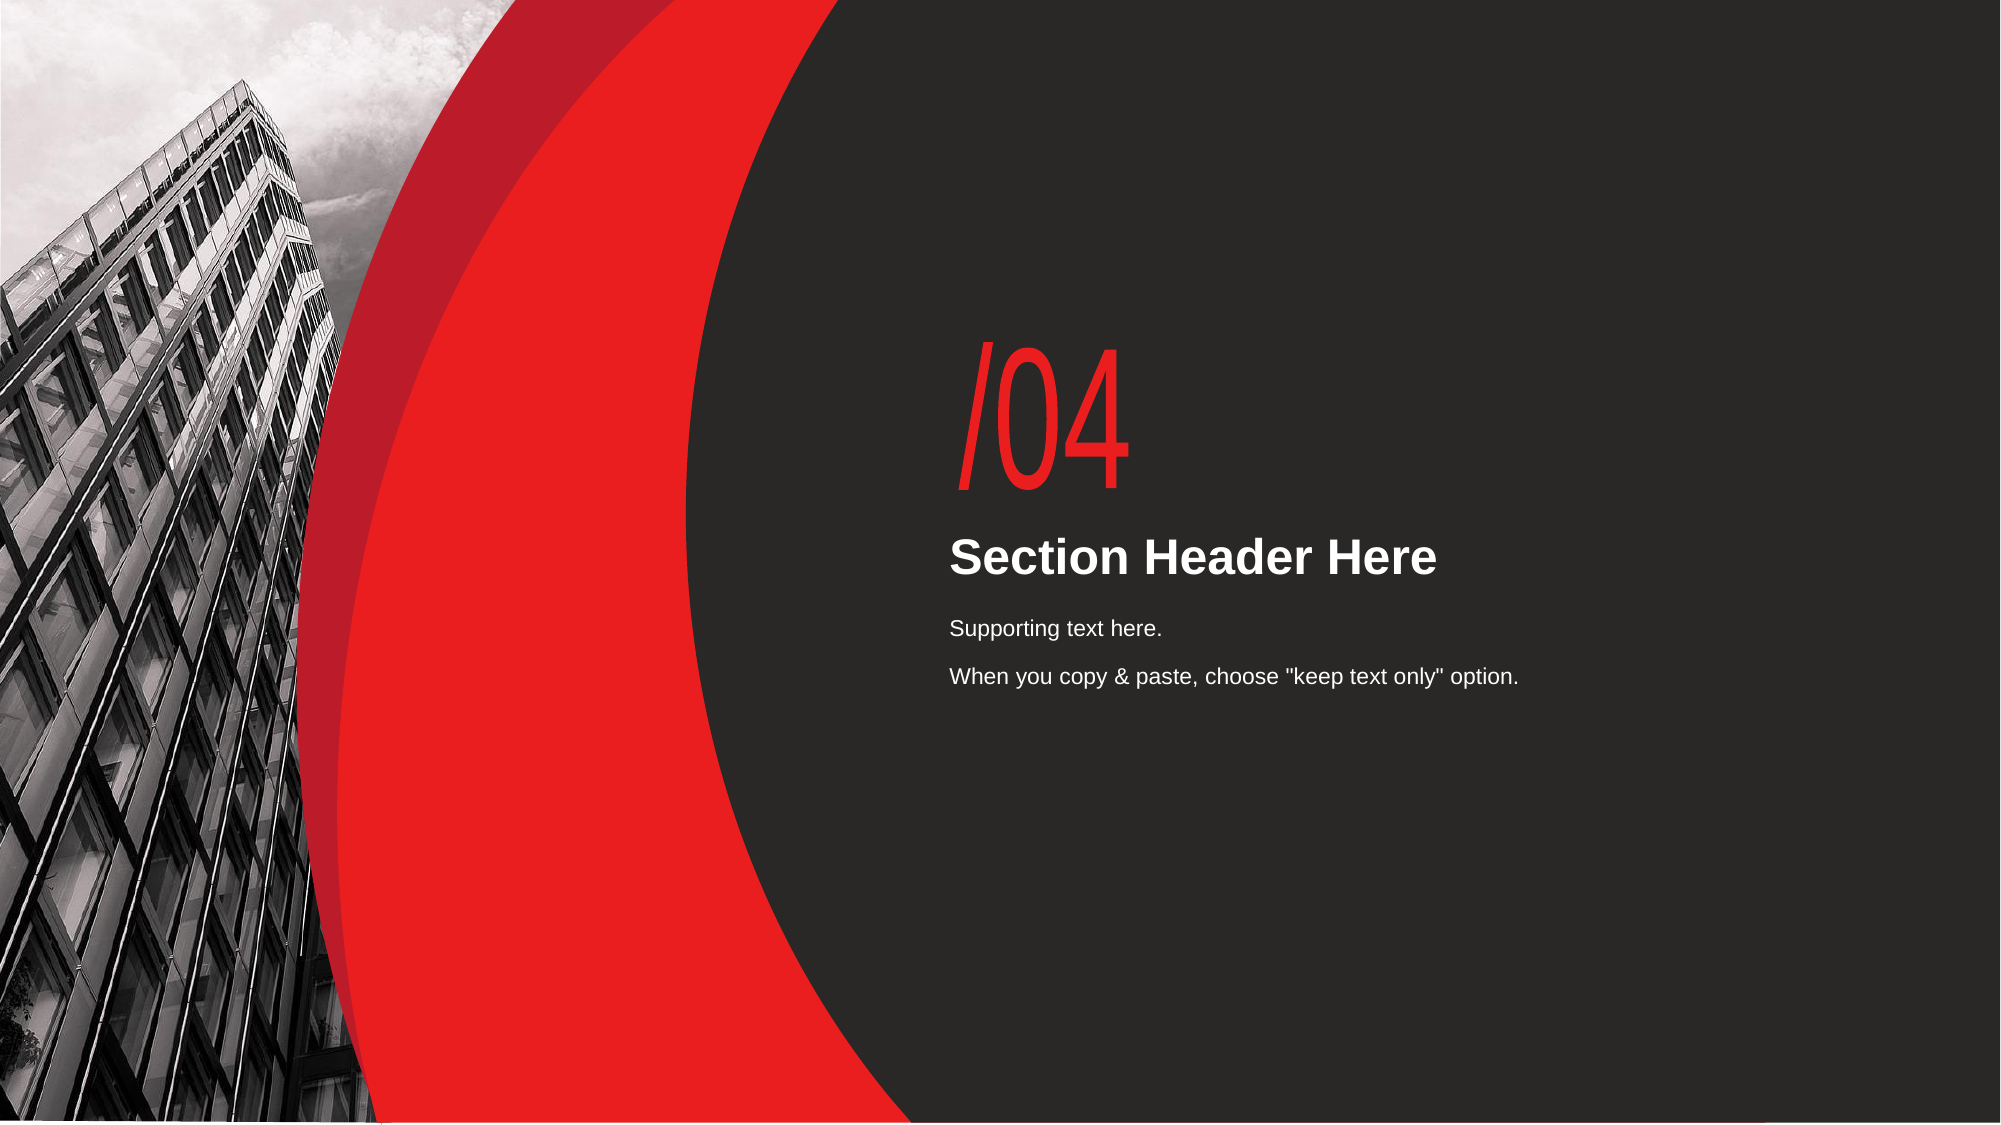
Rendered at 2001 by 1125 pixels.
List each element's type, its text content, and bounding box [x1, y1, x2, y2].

list Supporting text here. When you copy & paste, choose "keep text only" option. [934, 605, 1824, 773]
title Section Header Here [934, 446, 1824, 594]
picture [0, 0, 514, 1123]
